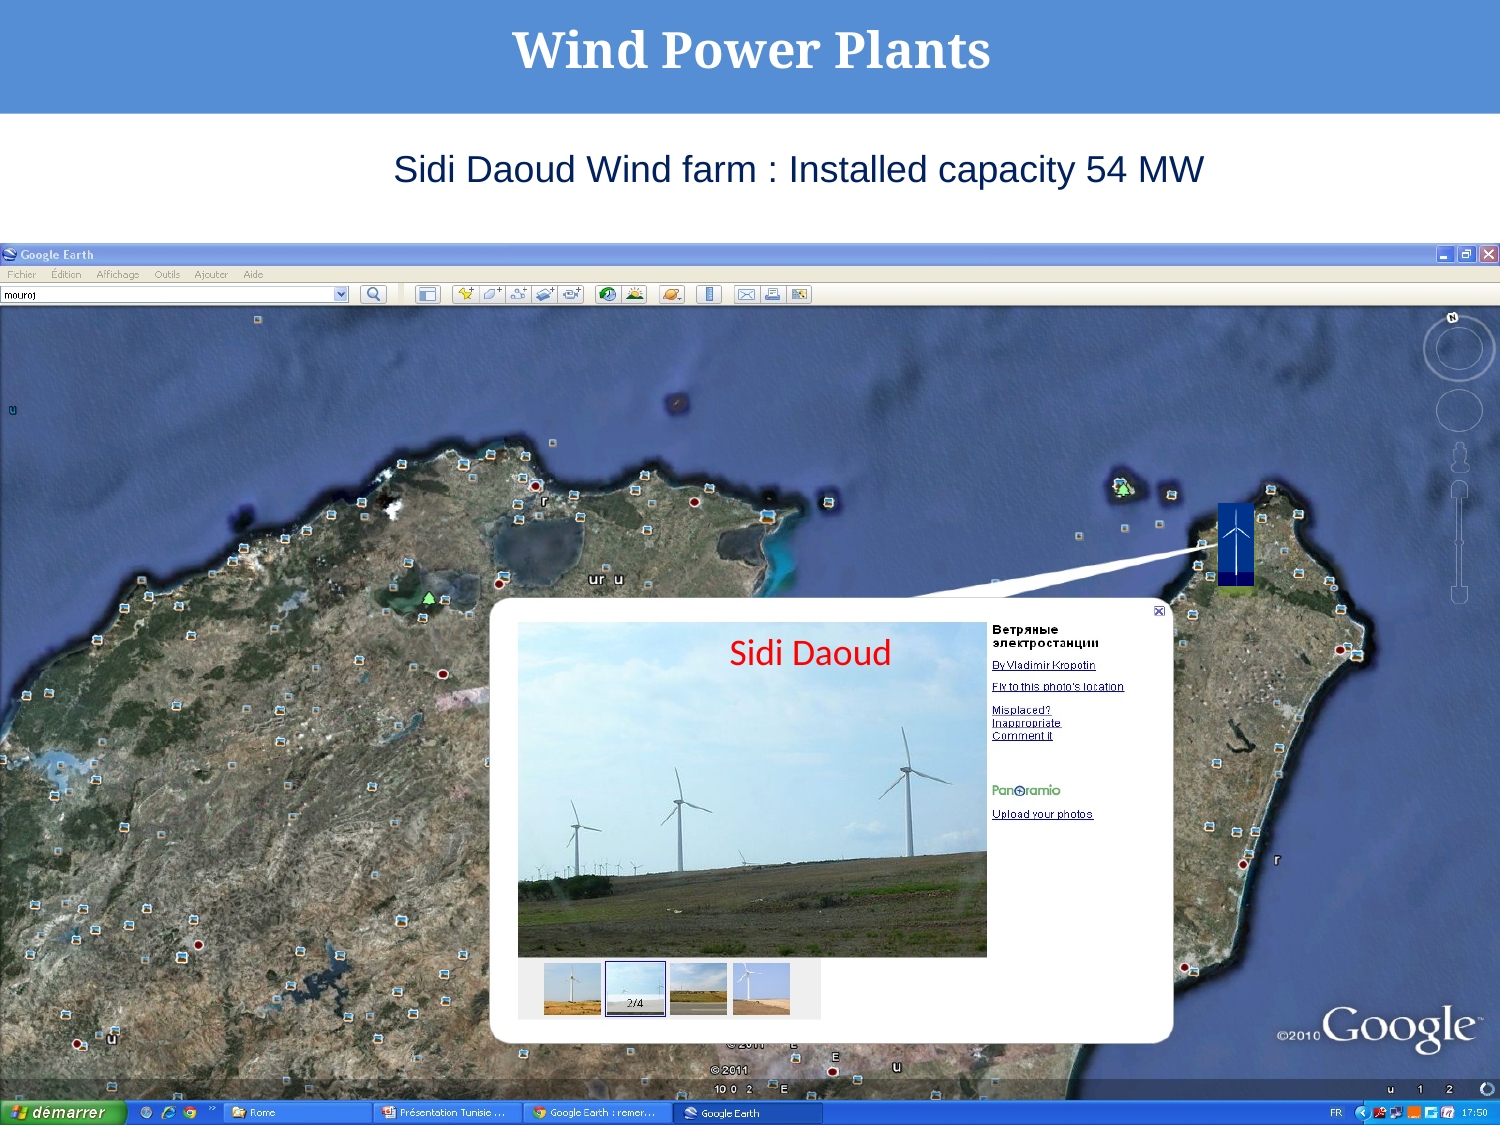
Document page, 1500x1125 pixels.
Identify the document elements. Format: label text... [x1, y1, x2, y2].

picture [0, 243, 1500, 1125]
text_box Sidi Daoud Wind farm : Installed capacity 54 MW [312, 137, 1286, 197]
text_box Wind Power Plants [0, 0, 1500, 114]
